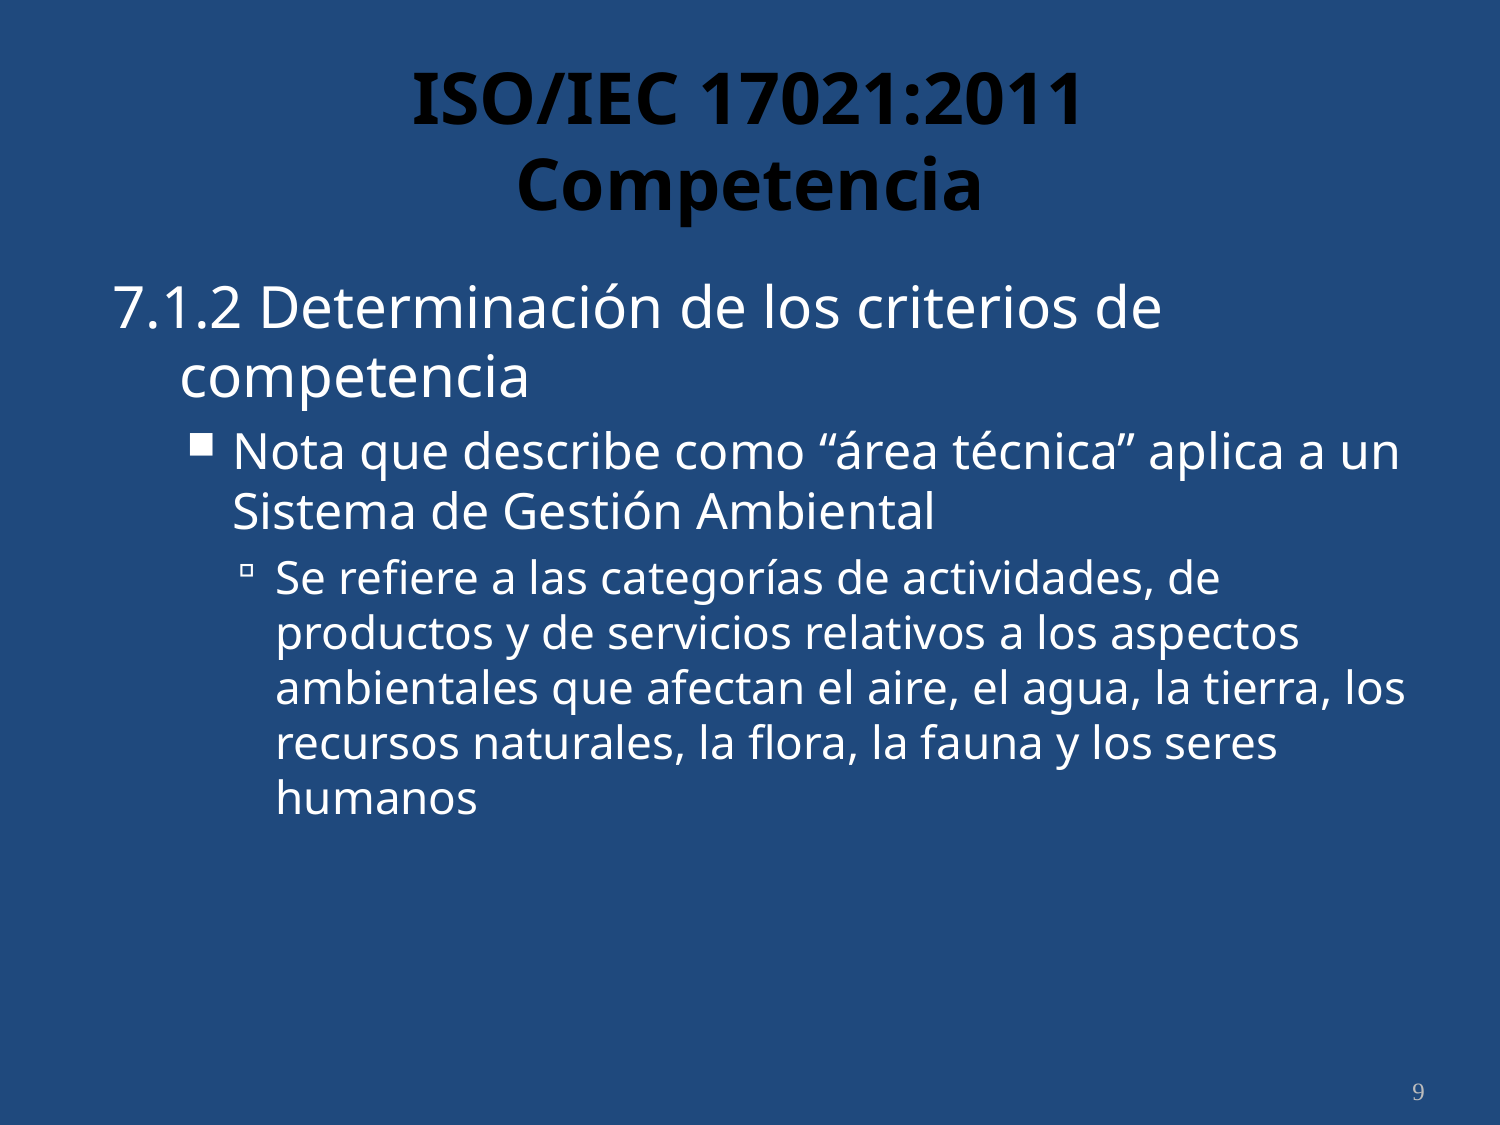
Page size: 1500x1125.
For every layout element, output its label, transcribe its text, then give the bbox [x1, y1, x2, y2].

title ISO/IEC 17021:2011 Competencia [75, 45, 1425, 233]
slide_number 9 [1299, 1052, 1425, 1113]
list 7.1.2 Determinación de los criterios de competencia Nota que describe como “área técnica” aplica a un Sistema de Gestión Ambiental Se refiere a las categorías de actividades, de productos y de servicios relativos a los aspectos ambientales que afectan el aire, el agua, la tierra, los recursos naturales, la flora, la fauna y los seres humanos [75, 262, 1425, 1035]
